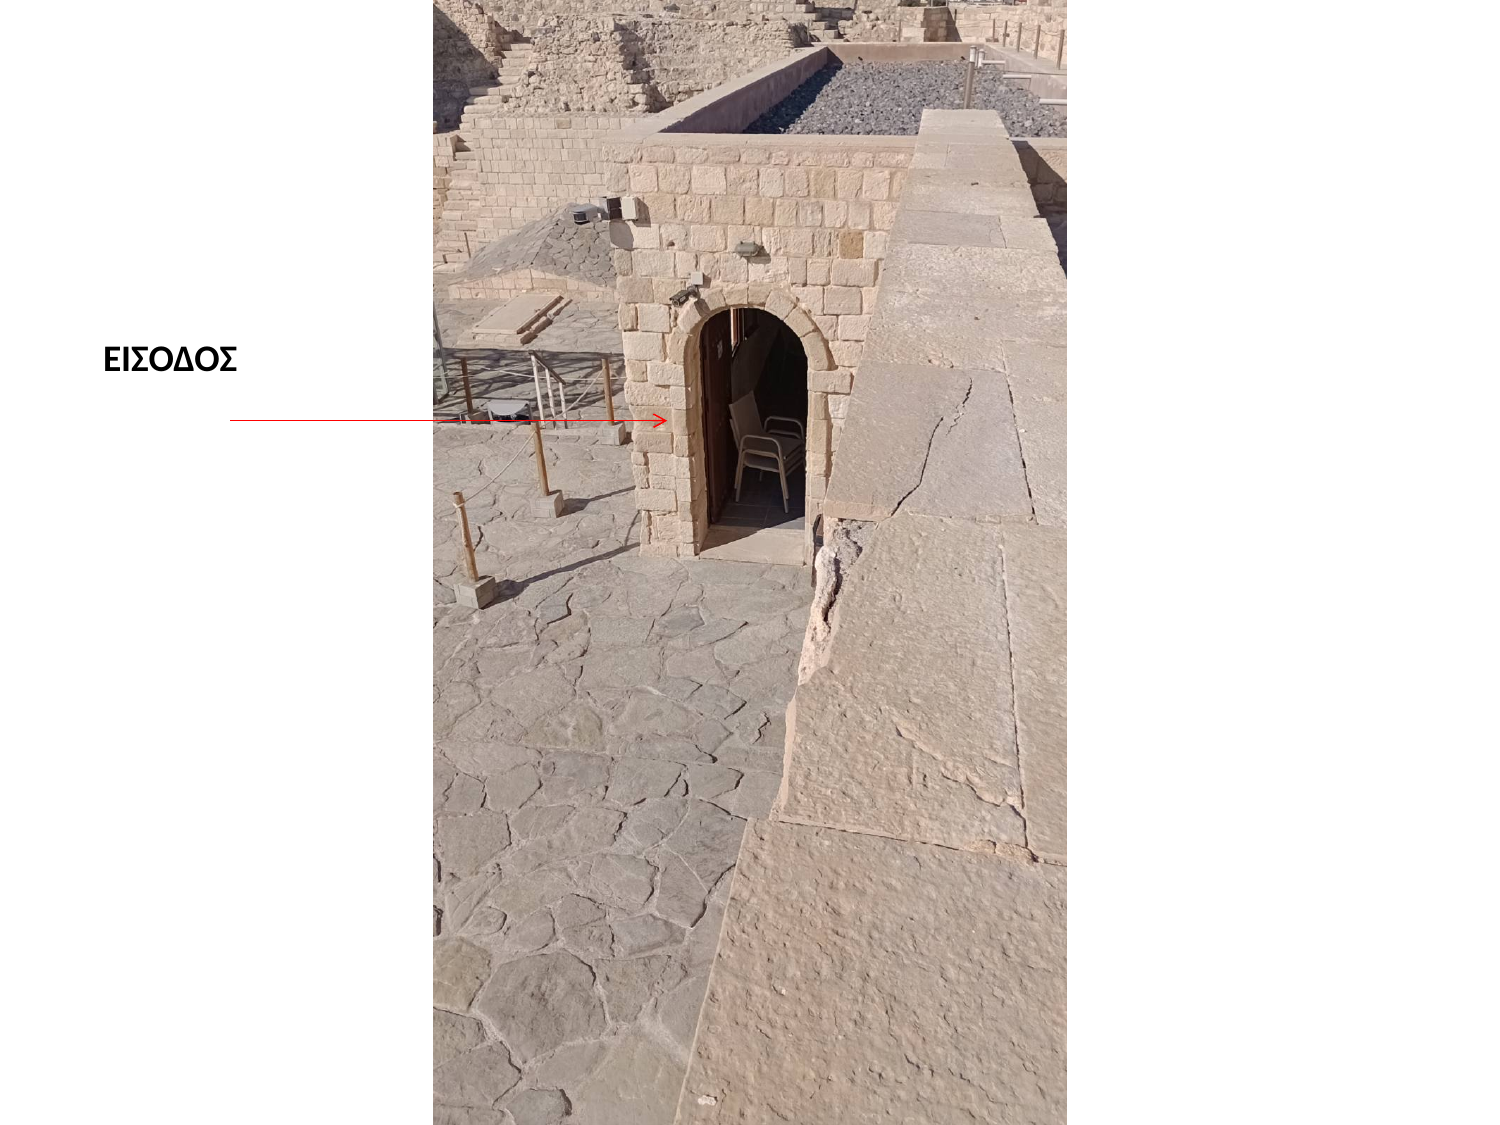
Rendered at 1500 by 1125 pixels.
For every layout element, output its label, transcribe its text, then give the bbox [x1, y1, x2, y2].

text_box ΕΙΣΟΔΟΣ [88, 326, 313, 386]
picture [433, 0, 1067, 1125]
